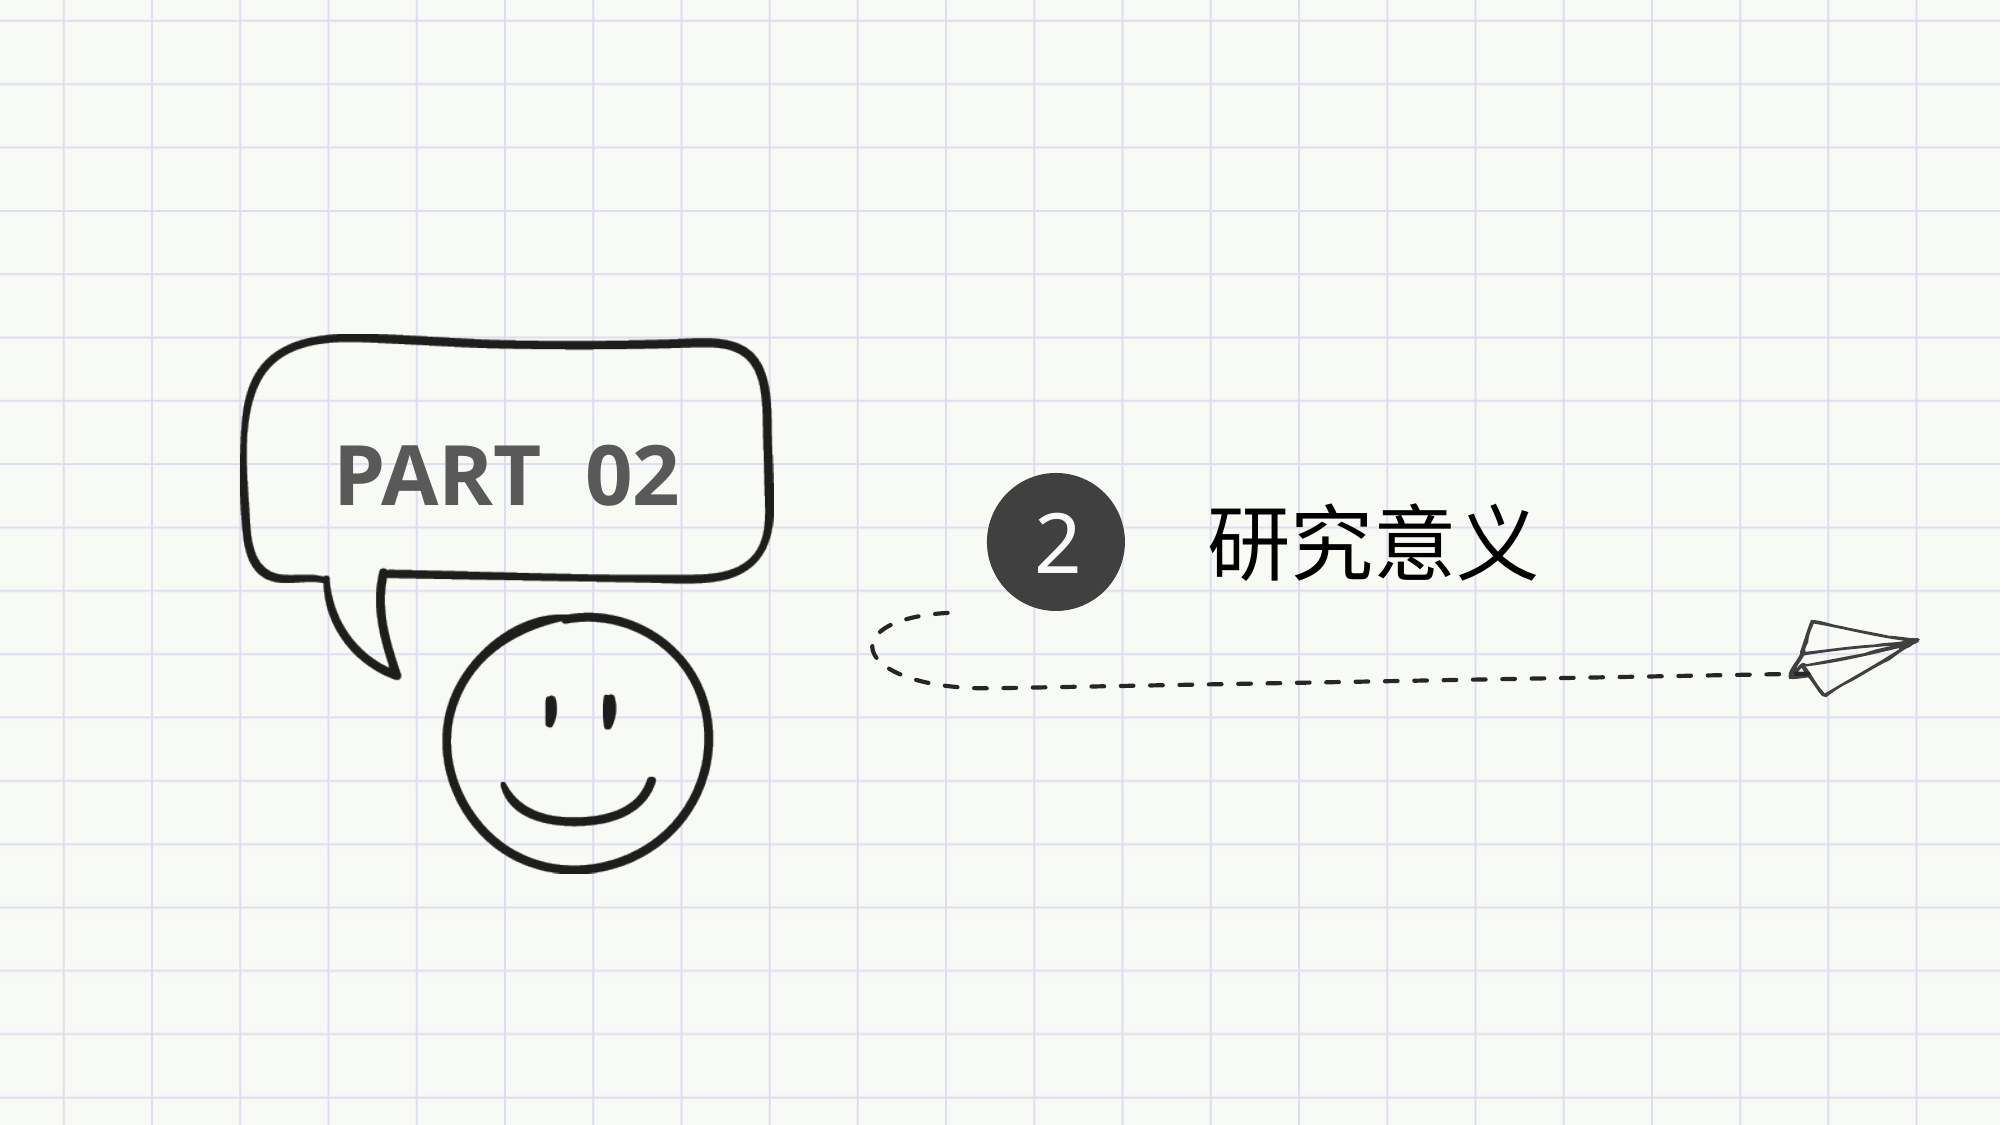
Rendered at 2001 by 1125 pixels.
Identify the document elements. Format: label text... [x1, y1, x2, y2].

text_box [986, 472, 1125, 611]
text_box 研究意义 [1192, 483, 1739, 599]
text_box [1788, 619, 1920, 698]
text_box [871, 611, 1818, 690]
picture [240, 334, 774, 874]
